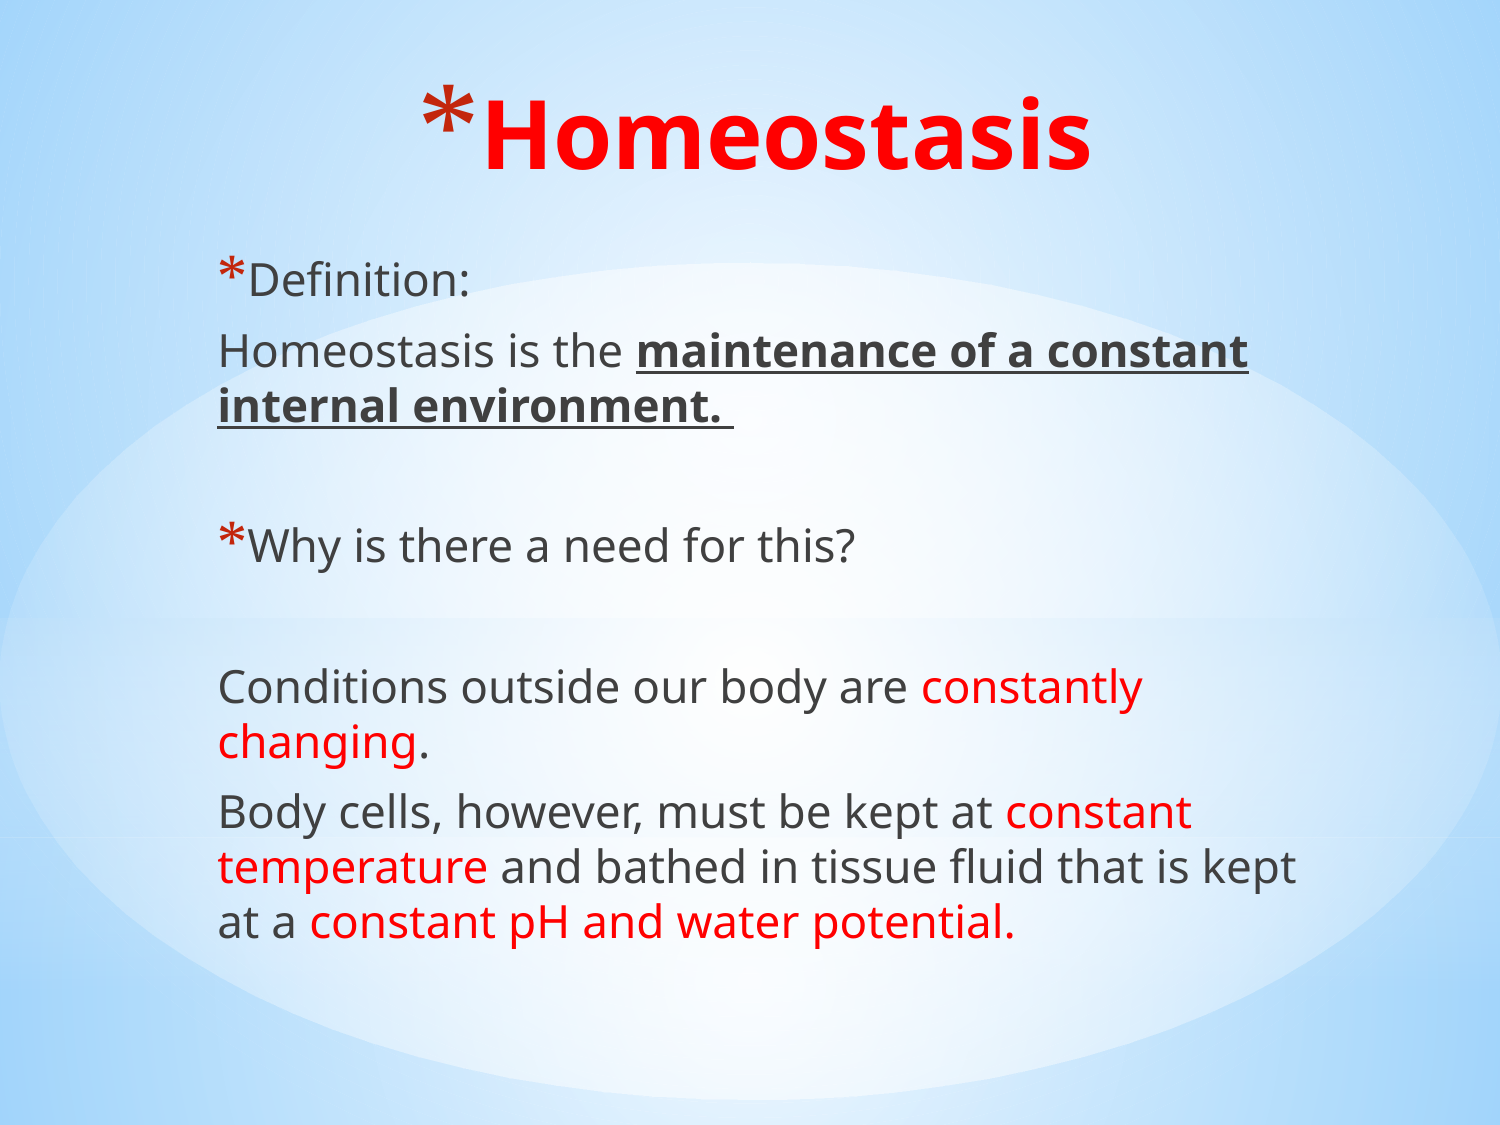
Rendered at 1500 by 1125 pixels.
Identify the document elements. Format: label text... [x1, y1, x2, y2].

title Homeostasis [194, 66, 1317, 243]
list Definition: Homeostasis is the maintenance of a constant internal environment. Why is there a need for this? Conditions outside our body are constantly changing. Body cells, however, must be kept at constant temperature and bathed in tissue fluid that is kept at a constant pH and water potential. [194, 243, 1317, 976]
